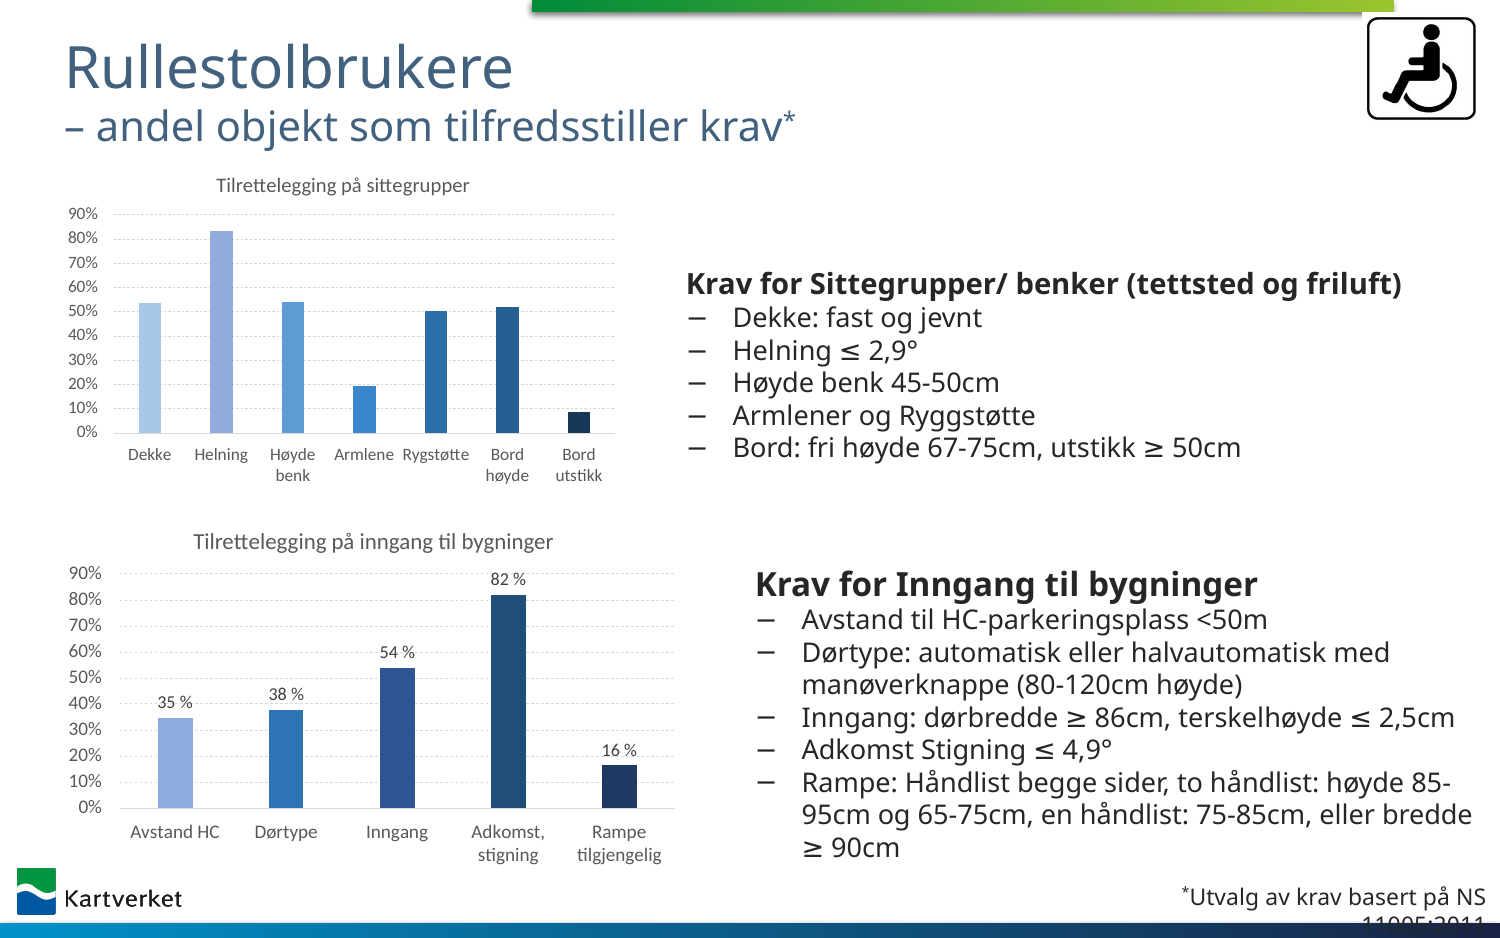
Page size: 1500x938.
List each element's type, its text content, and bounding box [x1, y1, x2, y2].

text_box Krav for Sittegrupper/ benker (tettsted og friluft) Dekke: fast og jevnt Helning ≤ 2,9° Høyde benk 45-50cm Armlener og Ryggstøtte Bord: fri høyde 67-75cm, utstikk ≥ 50cm [670, 258, 1418, 471]
text_box *Utvalg av krav basert på NS 11005:2011 [1068, 873, 1500, 938]
picture [62, 166, 625, 492]
text_box Krav for Inngang til bygninger Avstand til HC-parkeringsplass <50m Dørtype: automatisk eller halvautomatisk med manøverknappe (80-120cm høyde) Inngang: dørbredde ≥ 86cm, terskelhøyde ≤ 2,5cm Adkomst Stigning ≤ 4,9° Rampe: Håndlist begge sider, to håndlist: høyde 85-95cm og 65-75cm, en håndlist: 75-85cm, eller bredde ≥ 90cm [740, 555, 1491, 870]
picture [62, 520, 686, 874]
text_box Rullestolbrukere – andel objekt som tilfredsstiller krav* [49, 25, 1431, 158]
picture [1362, 12, 1481, 126]
